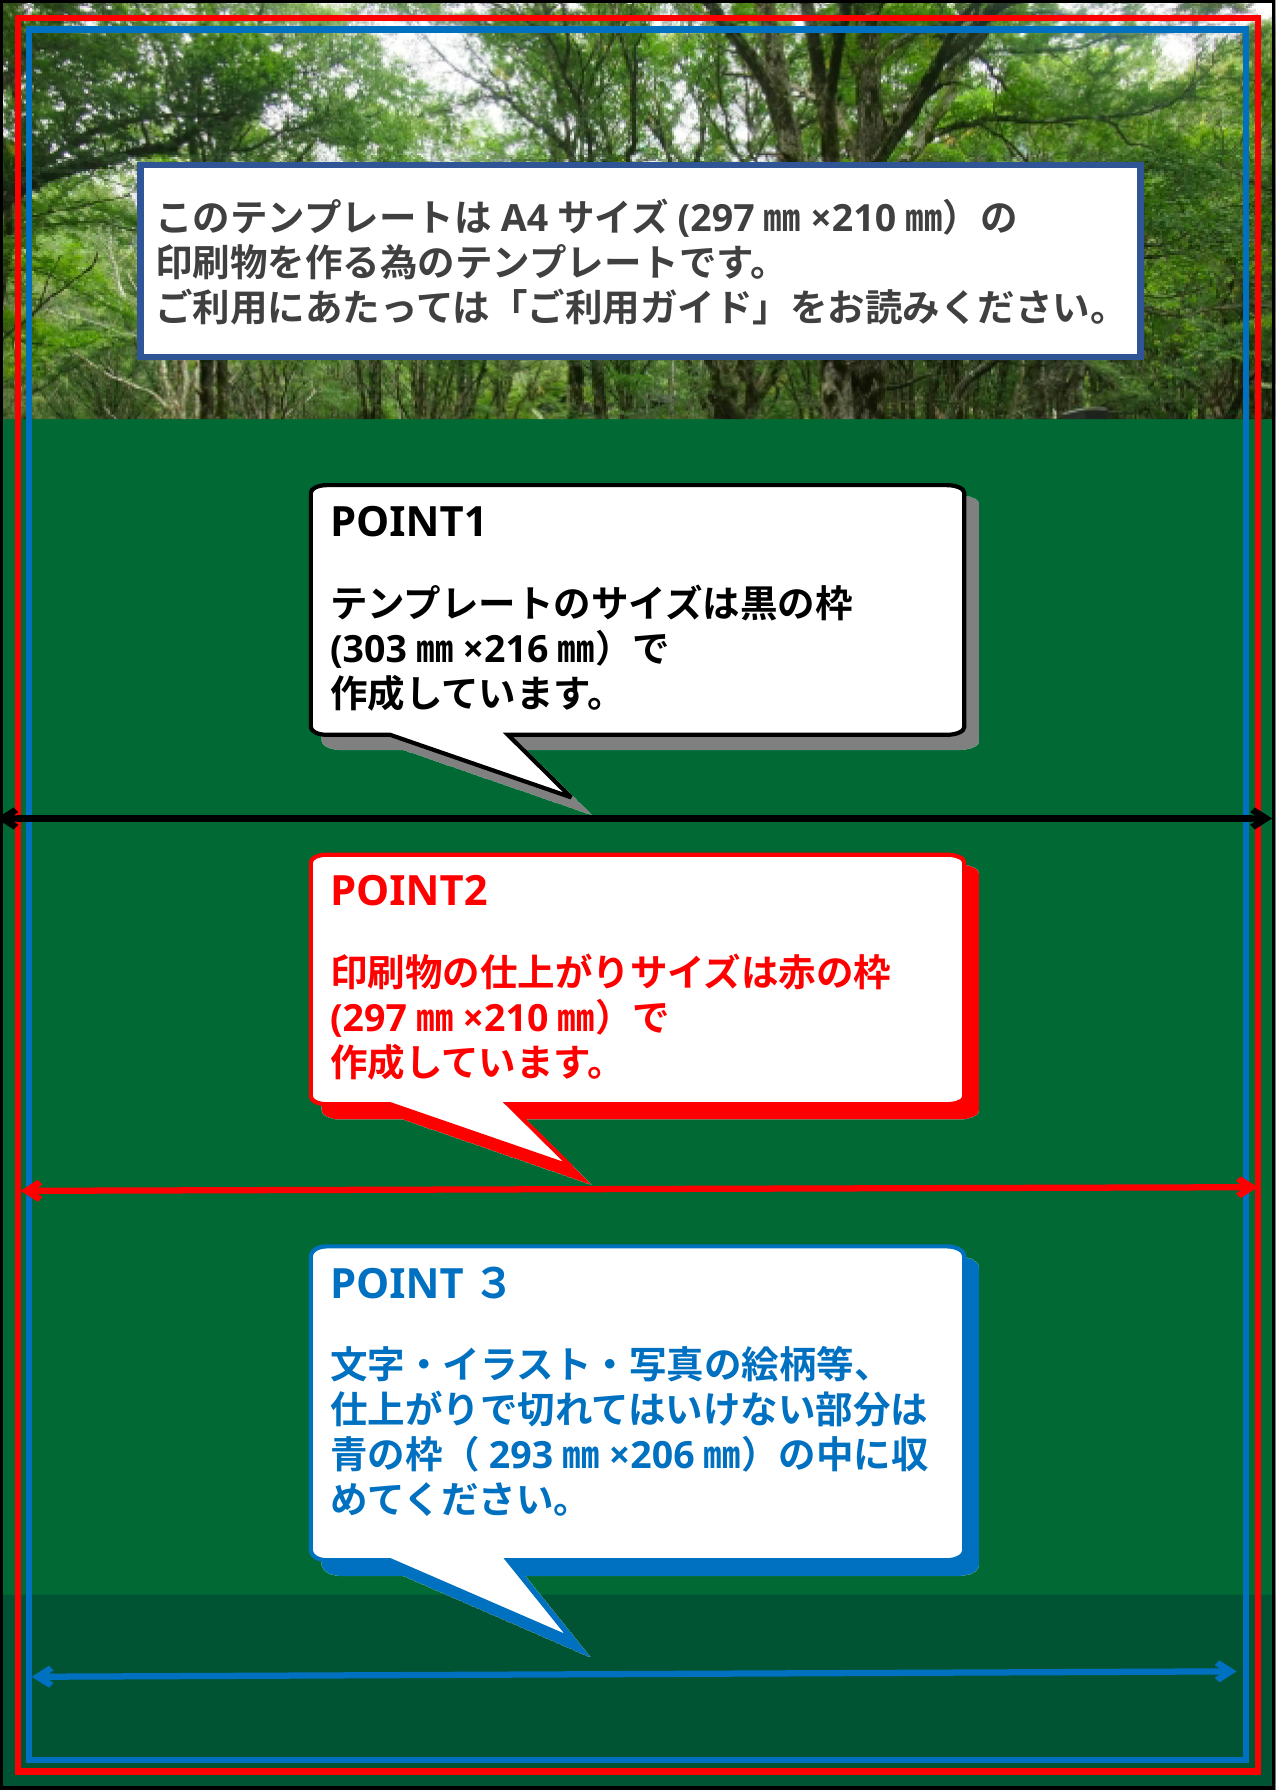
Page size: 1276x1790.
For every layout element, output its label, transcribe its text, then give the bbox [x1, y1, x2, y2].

text_box [28, 1191, 1247, 1761]
text_box [28, 822, 1247, 1187]
text_box [28, 28, 1247, 815]
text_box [20, 1187, 1258, 1191]
text_box POINT1 テンプレートのサイズは黒の枠 (303㎜×216㎜）で 作成しています。 [310, 485, 965, 798]
text_box [17, 822, 1259, 1773]
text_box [31, 1671, 1237, 1677]
text_box このテンプレートはA4サイズ(297㎜×210㎜）の 印刷物を作る為のテンプレートです。 ご利用にあたっては「ご利用ガイド」をお読みください。 [140, 164, 1142, 358]
text_box [17, 17, 1259, 815]
text_box [0, 0, 1276, 1790]
text_box POINT2 印刷物の仕上がりサイズは赤の枠(297㎜×210㎜）で 作成しています。 [310, 854, 965, 1167]
text_box POINT３ 文字・イラスト・写真の絵柄等、 仕上がりで切れてはいけない部分は 青の枠（293㎜×206㎜）の中に収めてください。 [310, 1246, 965, 1639]
